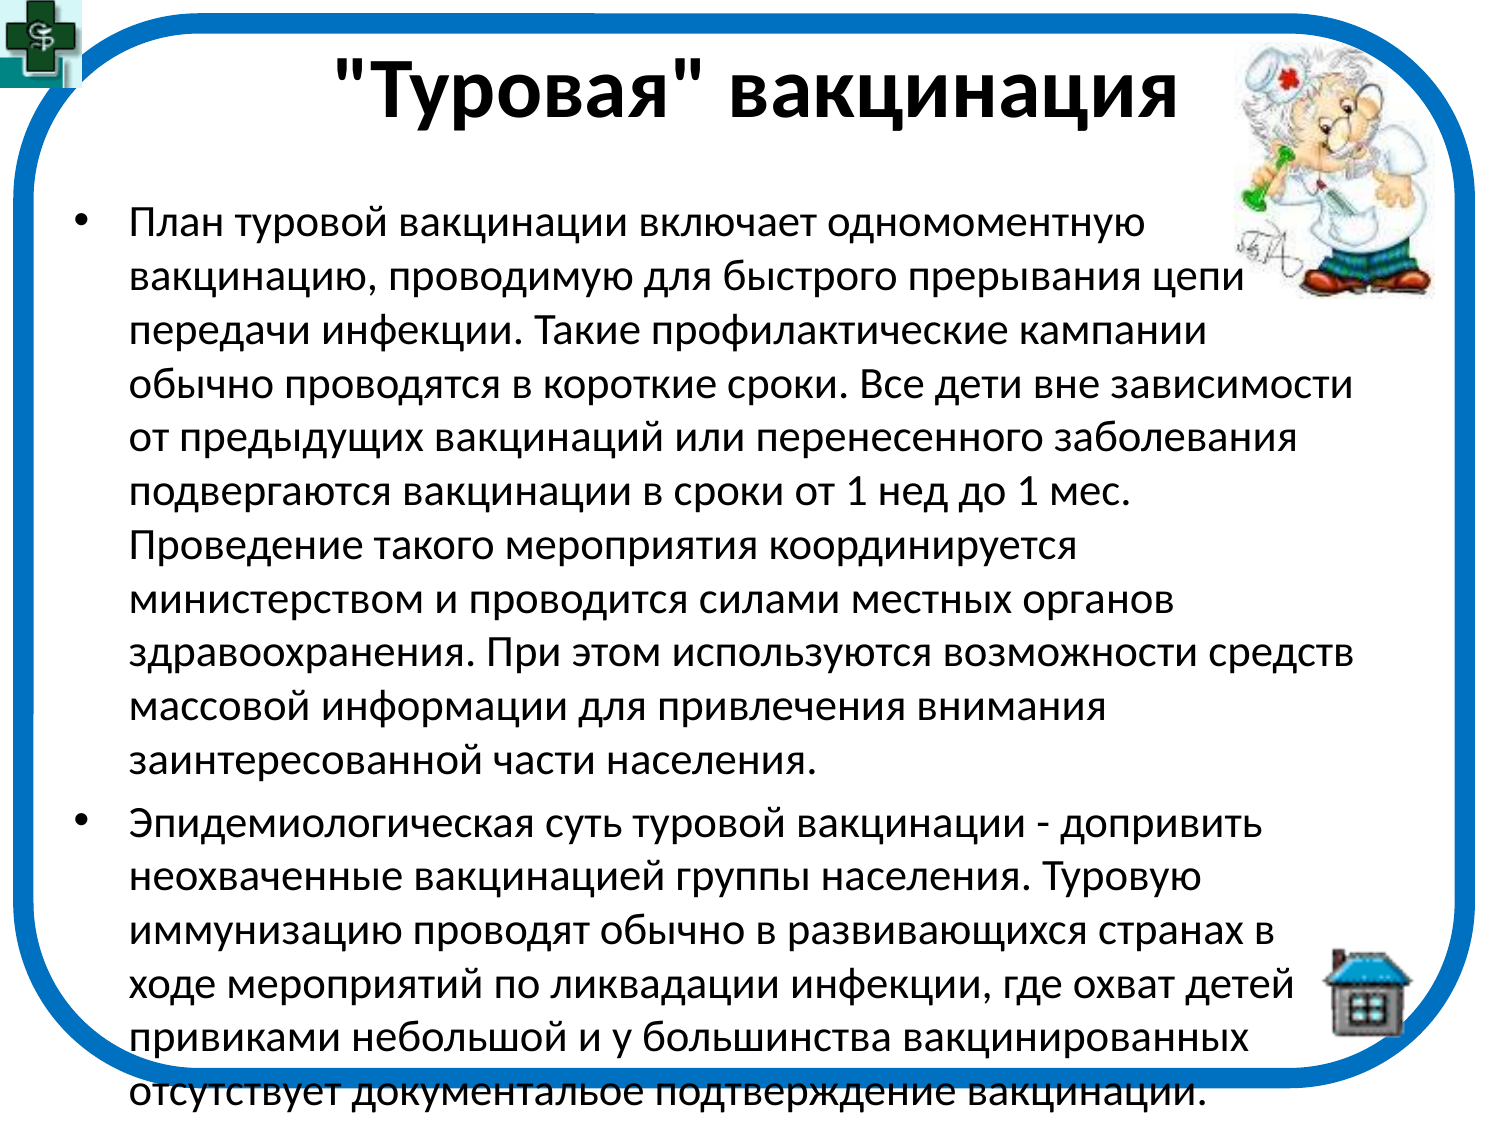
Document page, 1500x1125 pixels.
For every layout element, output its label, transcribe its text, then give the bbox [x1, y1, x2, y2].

picture [1234, 120, 1435, 299]
picture [0, 0, 82, 88]
title "Туровая" вакцинация [81, 23, 1433, 143]
list План туровой вакцинации включает одномоментную вакцинацию, проводимую для быстрого прерывания цепи передачи инфекции. Такие профилактические кампании обычно проводятся в короткие сроки. Все дети вне зависимости от предыдущих вакцинаций или перенесенного заболевания подвергаются вакцинации в сроки от 1 нед до 1 мес. Проведение такого мероприятия координируется министерством и проводится силами местных органов здравоохранения. При этом используются возможности средств массовой информации для привлечения внимания заинтересованной части населения. Эпидемиологическая суть туровой вакцинации - допривить неохваченные вакцинацией группы населения. Туровую иммунизацию проводят обычно в развивающихся странах в ходе мероприятий по ликвадации инфекции, где охват детей привиками небольшой и у большинства вакцинированных отсутствует документальое подтверждение вакцинации. [58, 184, 1377, 1125]
picture [1288, 902, 1442, 1055]
